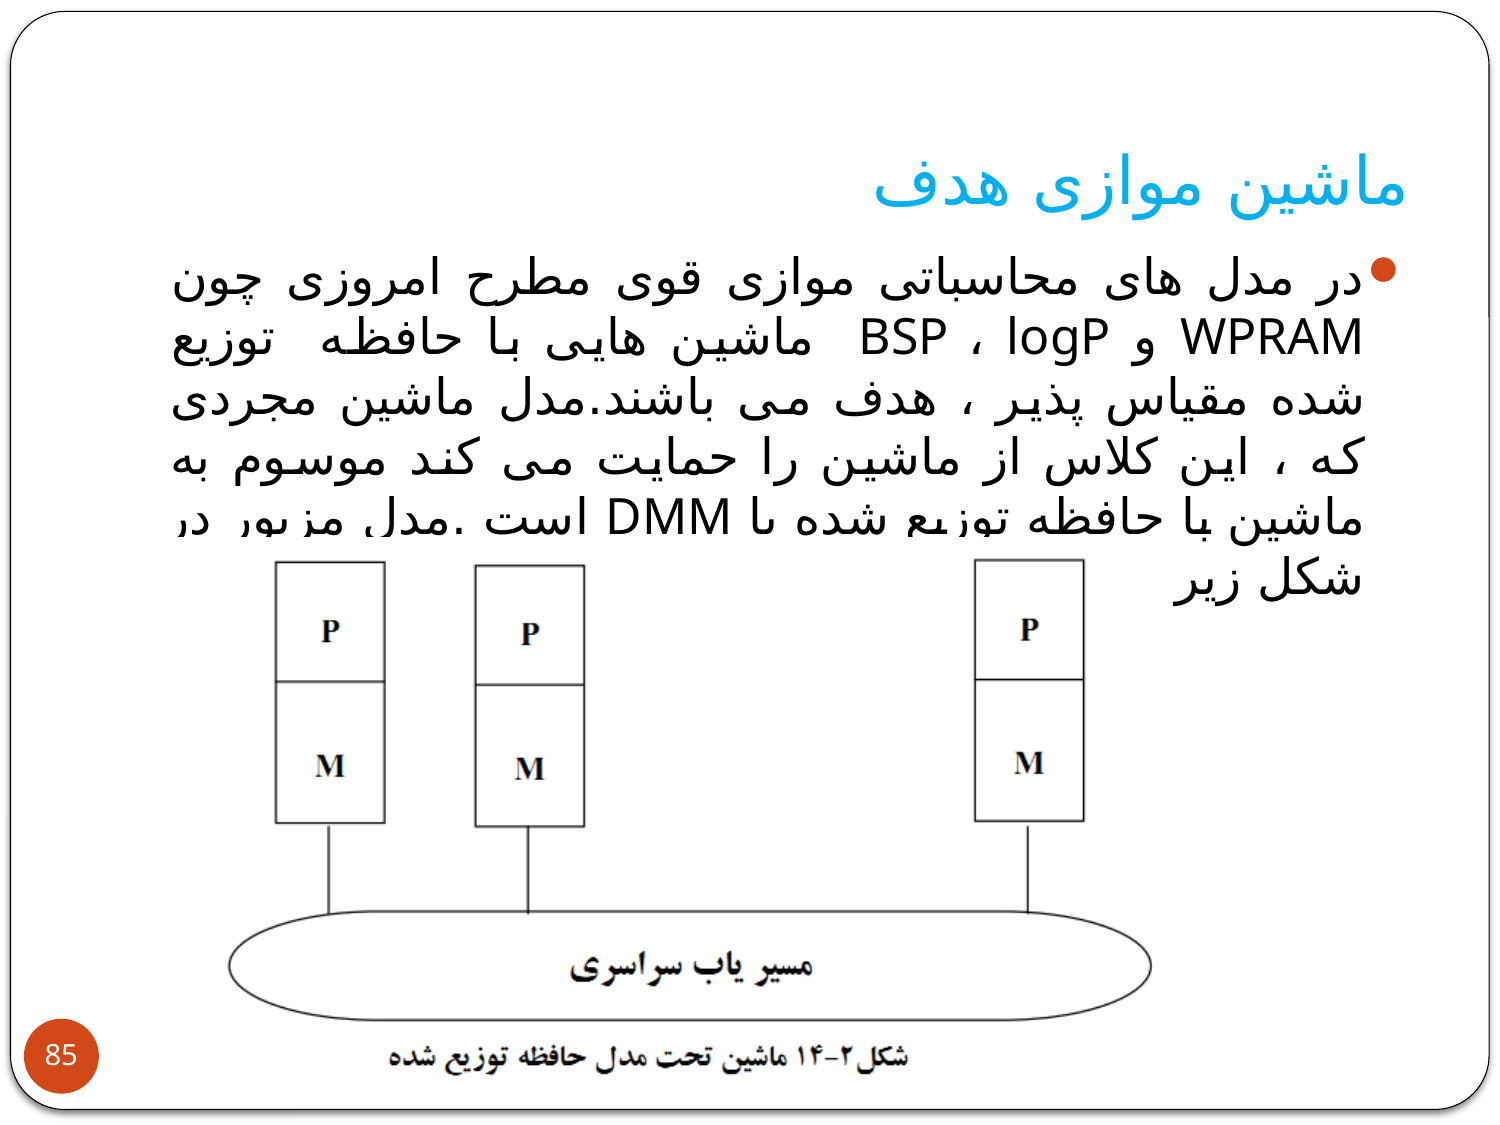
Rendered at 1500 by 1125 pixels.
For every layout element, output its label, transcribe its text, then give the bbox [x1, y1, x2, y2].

slide_number 85 [23, 1018, 99, 1094]
picture [137, 537, 1168, 1087]
title ماشین موازی هدف [150, 45, 1425, 233]
list در مدل های محاسباتی موازی قوی مطرح امروزی چون WPRAM و BSP ، logP ماشین هایی با حافظه توزیع شده مقیاس پذیر ، هدف می باشند.مدل ماشین مجردی که ، این کلاس از ماشین را حمایت می کند موسوم به ماشین با حافظه توزیع شده یا DMM است .مدل مزبور در شکل زیر نمایش داده شده است [150, 237, 1425, 988]
